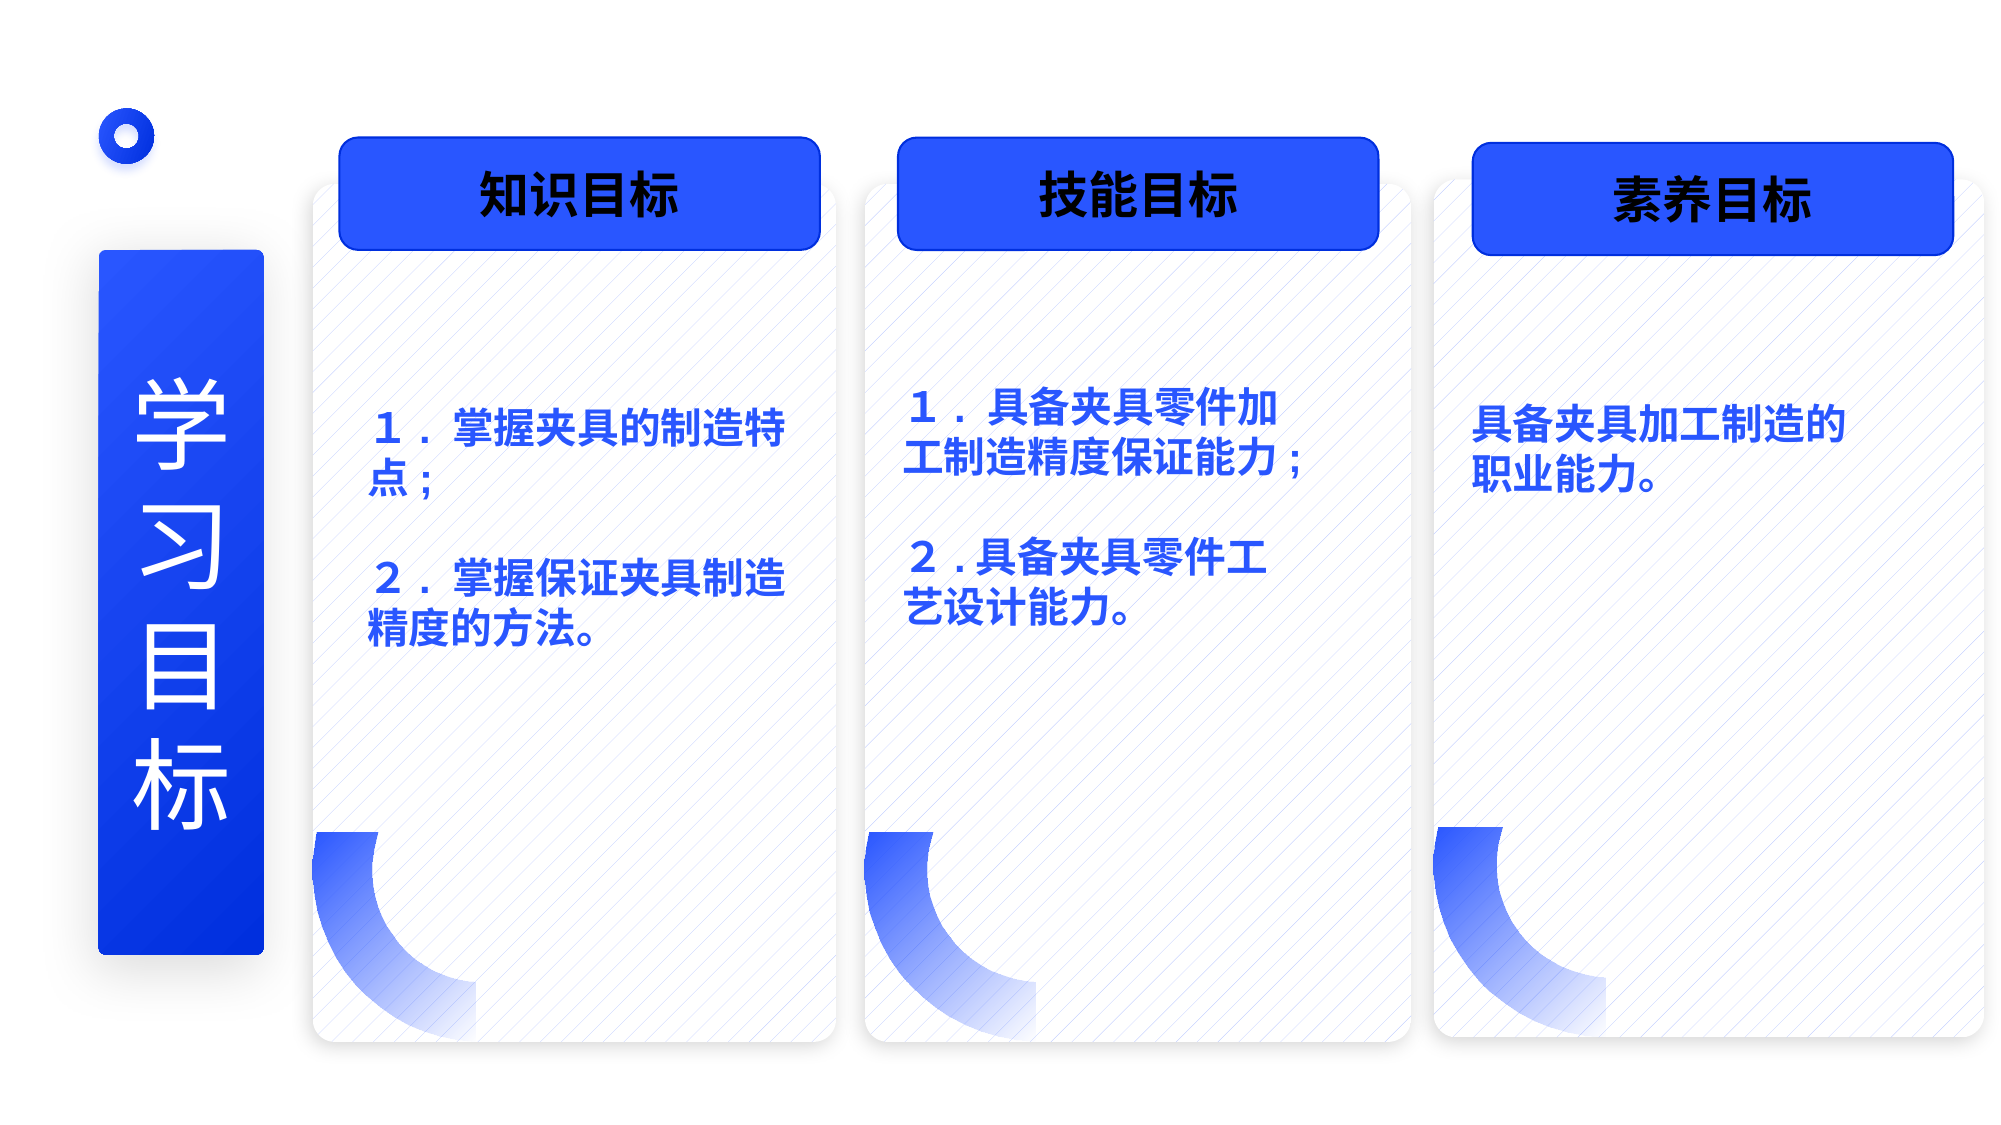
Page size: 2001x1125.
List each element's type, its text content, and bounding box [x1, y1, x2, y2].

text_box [1433, 179, 1984, 1038]
text_box 素养目标 [1471, 141, 1955, 179]
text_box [312, 183, 836, 1043]
text_box 学 习 目 标 [97, 248, 265, 956]
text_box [865, 183, 1412, 1043]
text_box 知识目标 [338, 136, 821, 183]
text_box [97, 107, 156, 165]
text_box 技能目标 [896, 136, 1380, 183]
